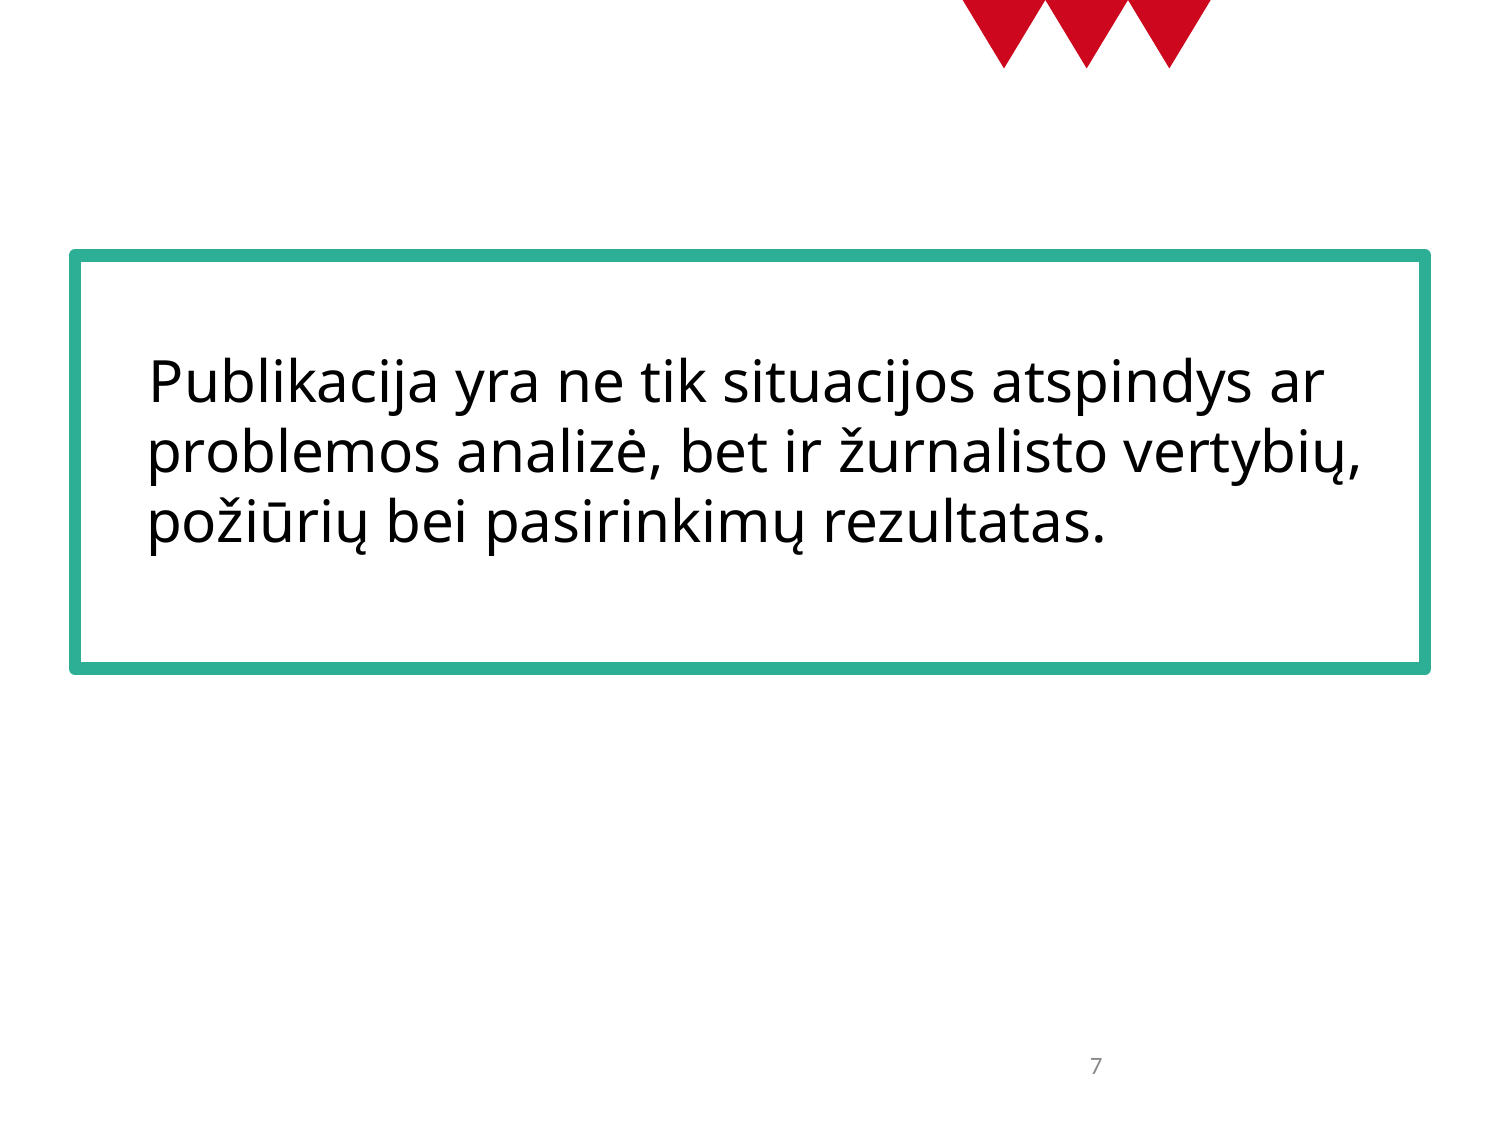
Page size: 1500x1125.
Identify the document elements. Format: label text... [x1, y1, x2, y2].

list Publikacija yra ne tik situacijos atspindys ar problemos analizė, bet ir žurnalisto vertybių, požiūrių bei pasirinkimų rezultatas. [75, 255, 1425, 669]
slide_number 7 [1074, 1042, 1425, 1103]
